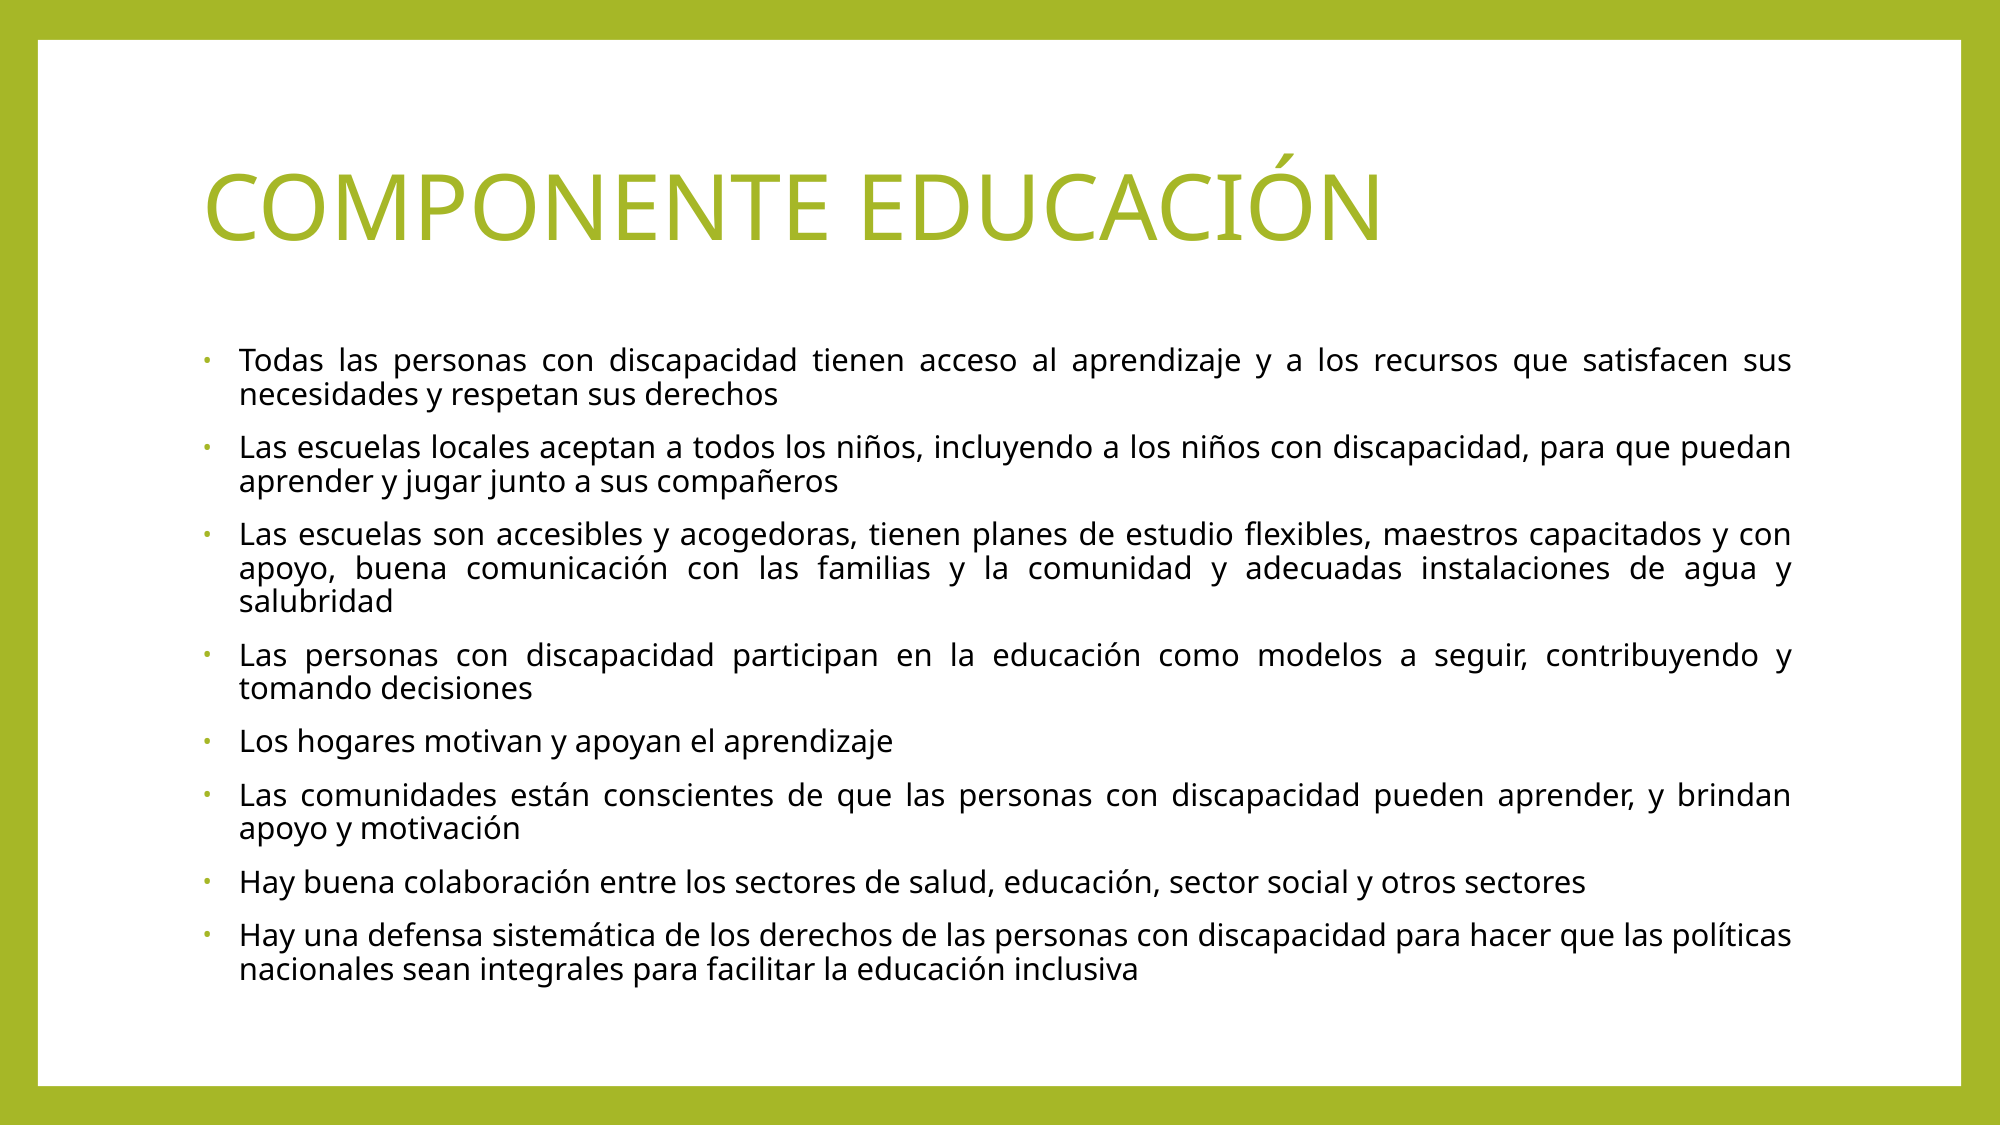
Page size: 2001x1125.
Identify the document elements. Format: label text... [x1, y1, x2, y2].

list Todas las personas con discapacidad tienen acceso al aprendizaje y a los recursos que satisfacen sus necesidades y respetan sus derechos Las escuelas locales aceptan a todos los niños, incluyendo a los niños con discapacidad, para que puedan aprender y jugar junto a sus compañeros Las escuelas son accesibles y acogedoras, tienen planes de estudio ﬂexibles, maestros capacitados y con apoyo, buena comunicación con las familias y la comunidad y adecuadas instalaciones de agua y salubridad Las personas con discapacidad participan en la educación como modelos a seguir, contribuyendo y tomando decisiones Los hogares motivan y apoyan el aprendizaje Las comunidades están conscientes de que las personas con discapacidad pueden aprender, y brindan apoyo y motivación Hay buena colaboración entre los sectores de salud, educación, sector social y otros sectores Hay una defensa sistemática de los derechos de las personas con discapacidad para hacer que las políticas nacionales sean integrales para facilitar la educación inclusiva [187, 337, 1808, 1000]
title COMPONENTE EDUCACIÓN [187, 99, 1808, 323]
